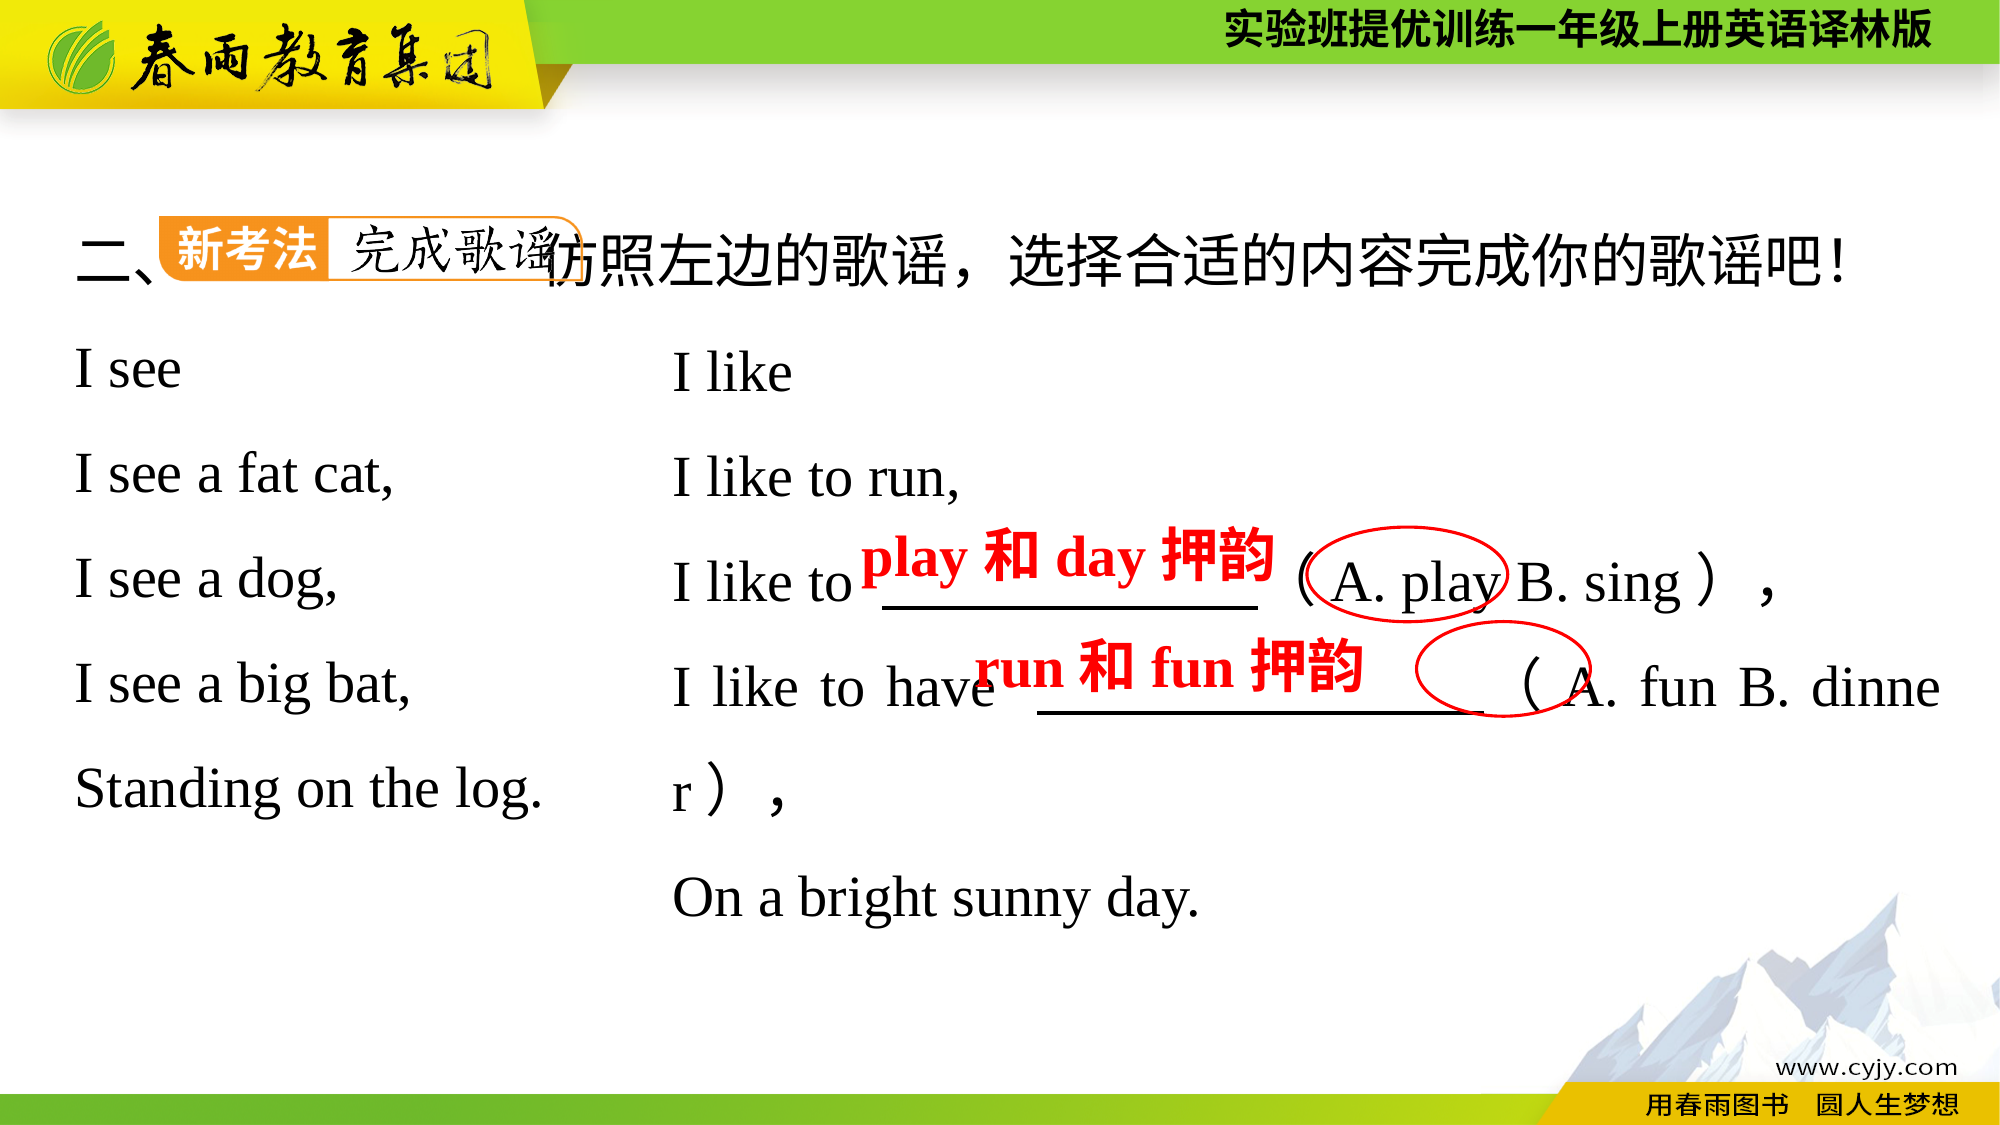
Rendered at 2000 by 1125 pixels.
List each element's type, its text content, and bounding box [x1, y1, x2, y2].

text_box play和day押韵 [847, 511, 1292, 596]
text_box [1416, 621, 1591, 717]
text_box I like I like to run, I like to （A. play B. sing）， I like to have （A. fun B. dinner）， On a bright sunny day. [657, 290, 1957, 936]
picture [0, 0, 2000, 1125]
text_box [1306, 527, 1508, 622]
text_box run和fun押韵 [959, 621, 1381, 707]
list 二、 仿照左边的歌谣，选择合适的内容完成你的歌谣吧！ I see I see a fat cat, I see a dog, I see a big bat, Standing on the log. [59, 181, 1944, 833]
